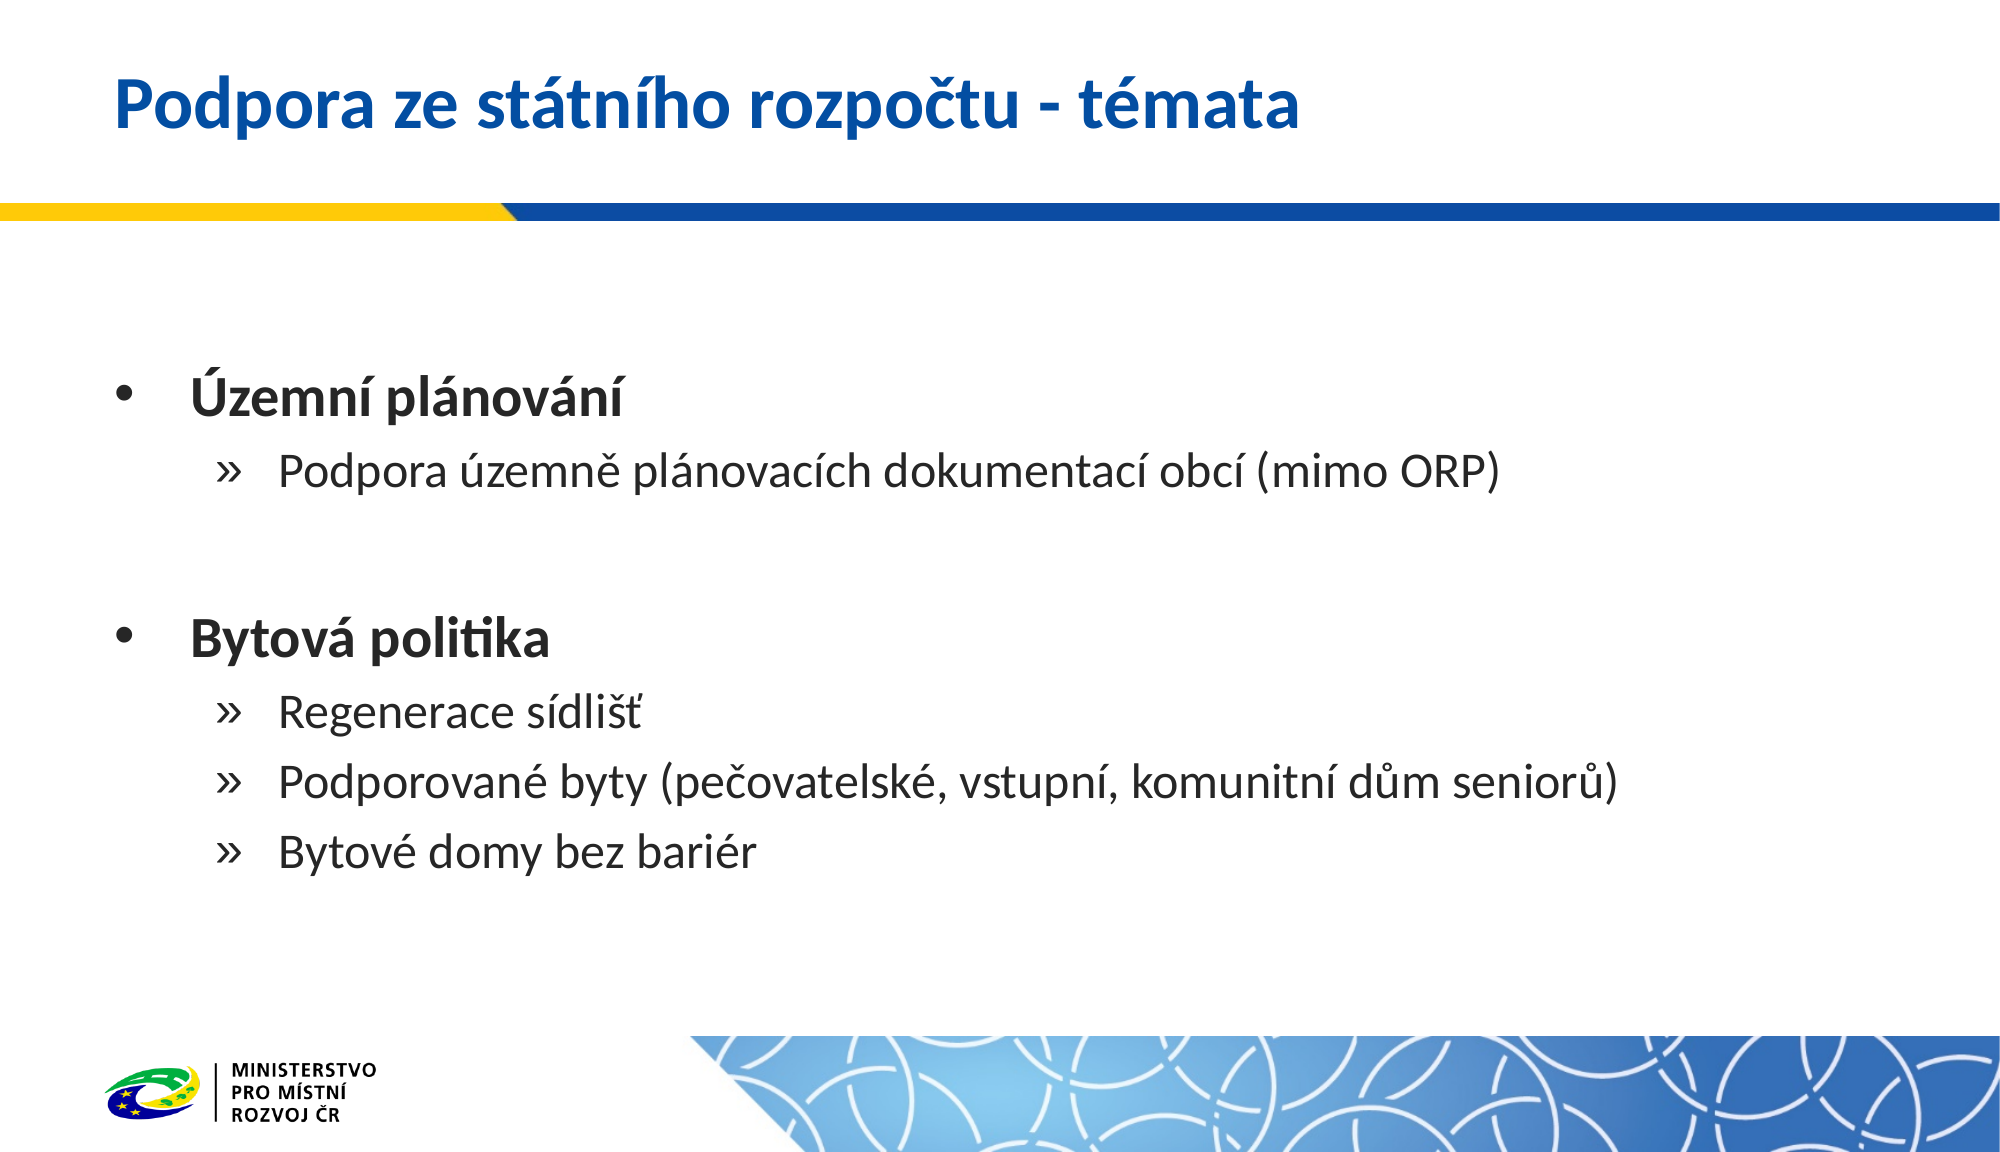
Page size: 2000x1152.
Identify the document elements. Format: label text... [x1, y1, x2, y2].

title Podpora ze státního rozpočtu - témata [99, 46, 1900, 198]
picture [95, 1035, 398, 1149]
picture [680, 1036, 2000, 1152]
list Územní plánování Podpora územně plánovacích dokumentací obcí (mimo ORP) Bytová politika Regenerace sídlišť Podporované byty (pečovatelské, vstupní, komunitní dům seniorů) Bytové domy bez bariér [99, 268, 1900, 1029]
picture [0, 203, 2000, 221]
